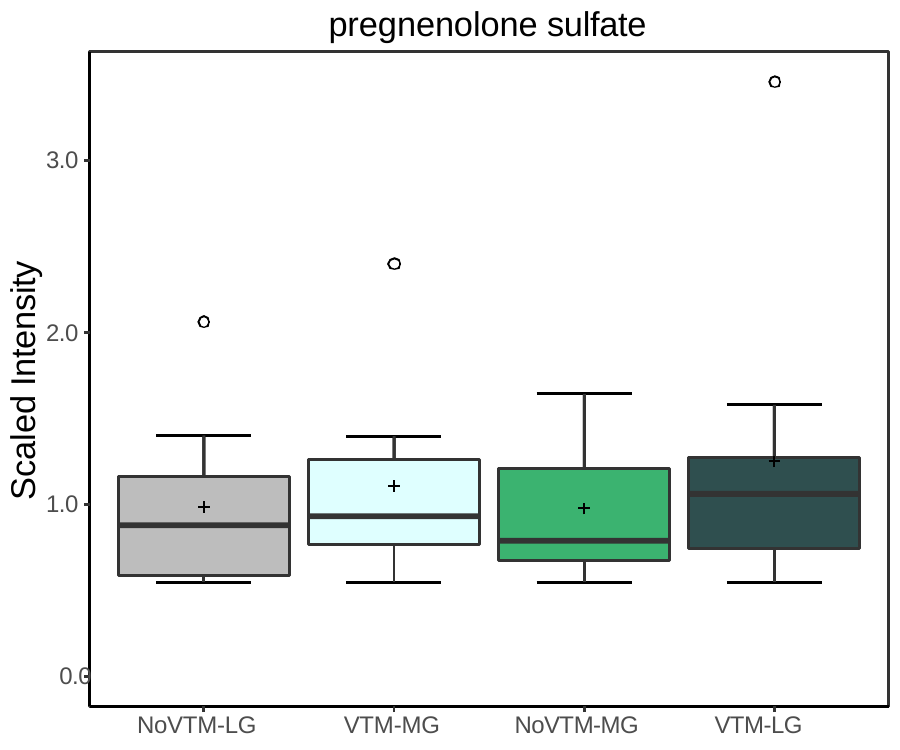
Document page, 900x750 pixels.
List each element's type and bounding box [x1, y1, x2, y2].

footer [57, 661, 95, 750]
text_box [83, 50, 891, 738]
text_box [1, 256, 82, 518]
text_box [44, 142, 82, 174]
text_box [326, 0, 652, 44]
slide_number [134, 713, 300, 750]
